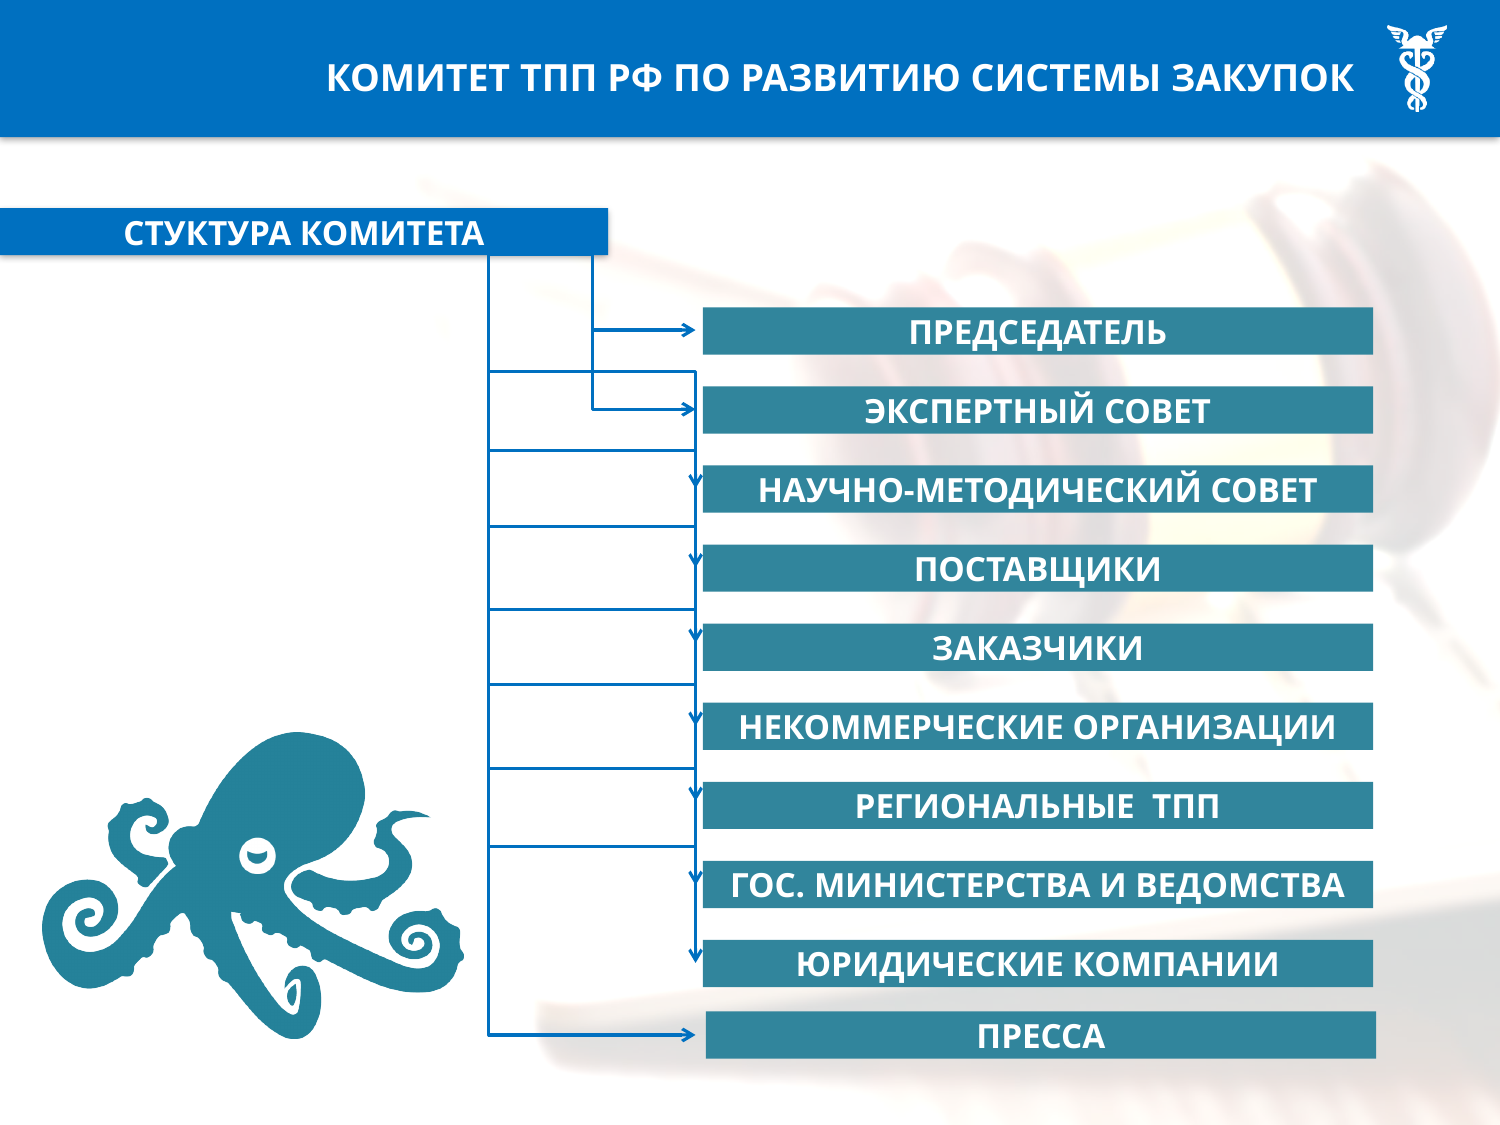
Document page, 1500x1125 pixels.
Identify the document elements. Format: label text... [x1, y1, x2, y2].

picture [42, 732, 465, 1039]
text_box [488, 254, 696, 1036]
picture [1387, 25, 1447, 112]
text_box СТУКТУРА КОМИТЕТА [0, 207, 609, 256]
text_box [702, 307, 1377, 1059]
